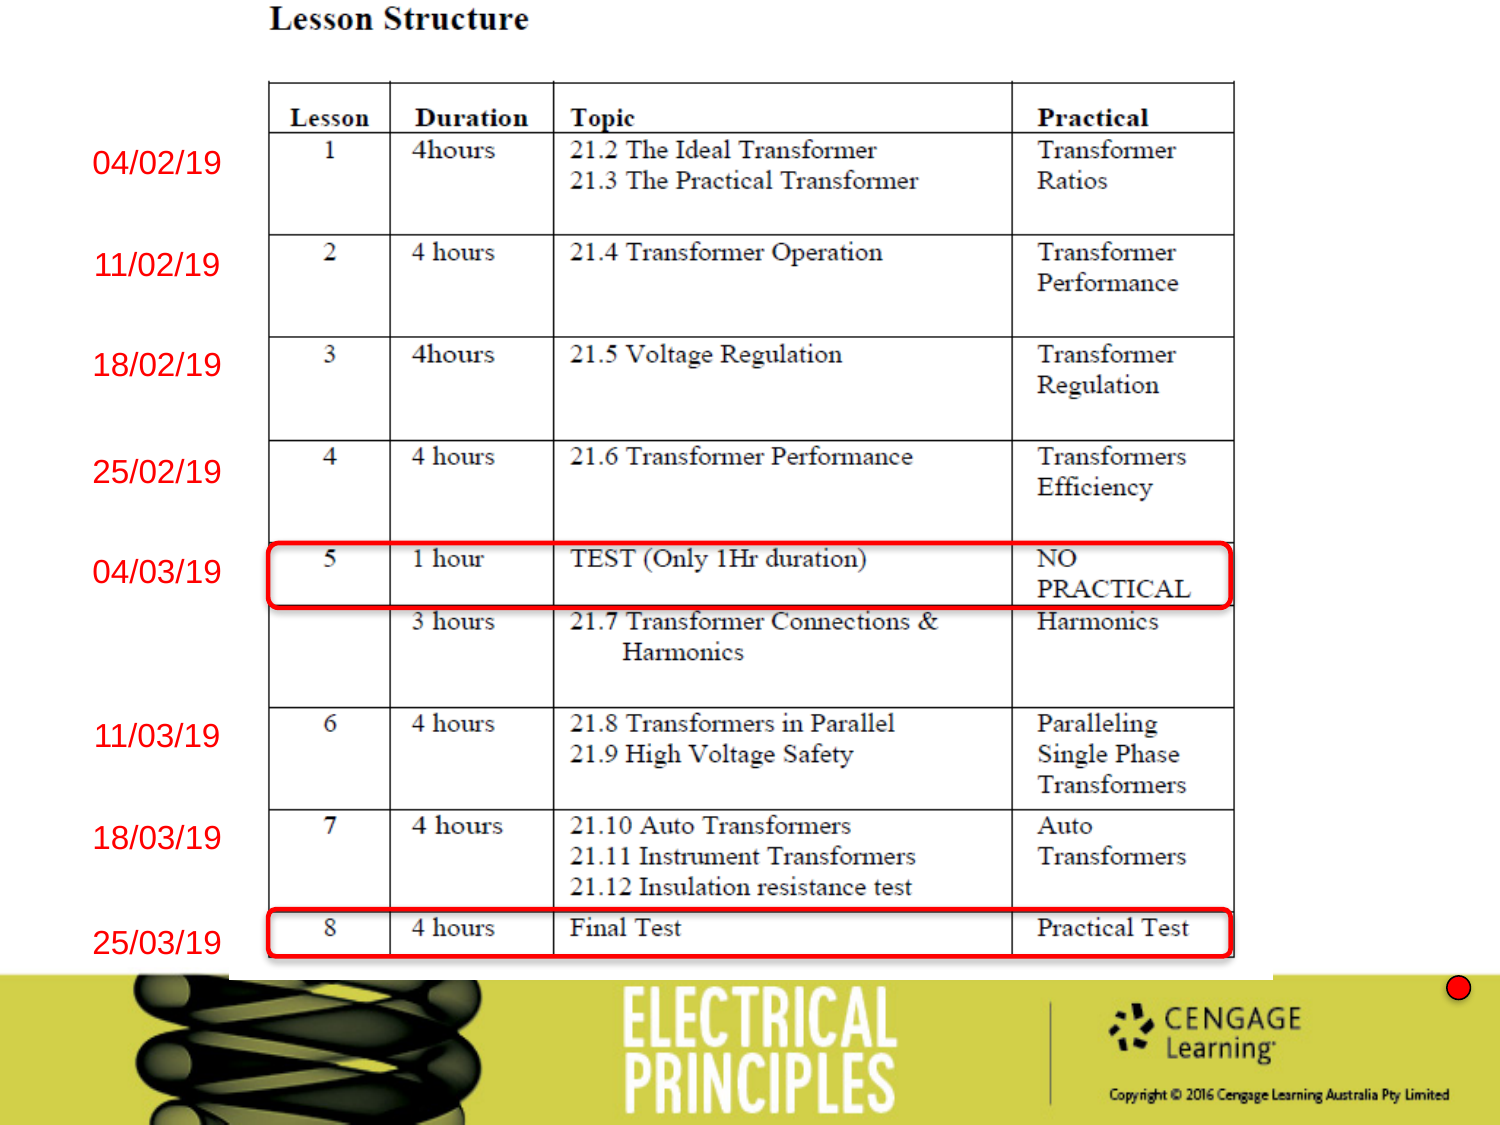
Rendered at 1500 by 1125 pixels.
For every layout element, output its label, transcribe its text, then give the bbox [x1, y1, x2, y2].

text_box 11/03/19 [47, 706, 224, 762]
text_box 11/02/19 [47, 235, 224, 291]
text_box 18/02/19 [47, 336, 224, 391]
text_box 25/03/19 [47, 913, 224, 969]
text_box [1446, 975, 1472, 1001]
text_box 25/02/19 [47, 442, 224, 498]
picture [0, 0, 1500, 1125]
text_box 04/02/19 [47, 133, 224, 189]
text_box 04/03/19 [47, 542, 224, 598]
text_box 18/03/19 [47, 808, 224, 864]
